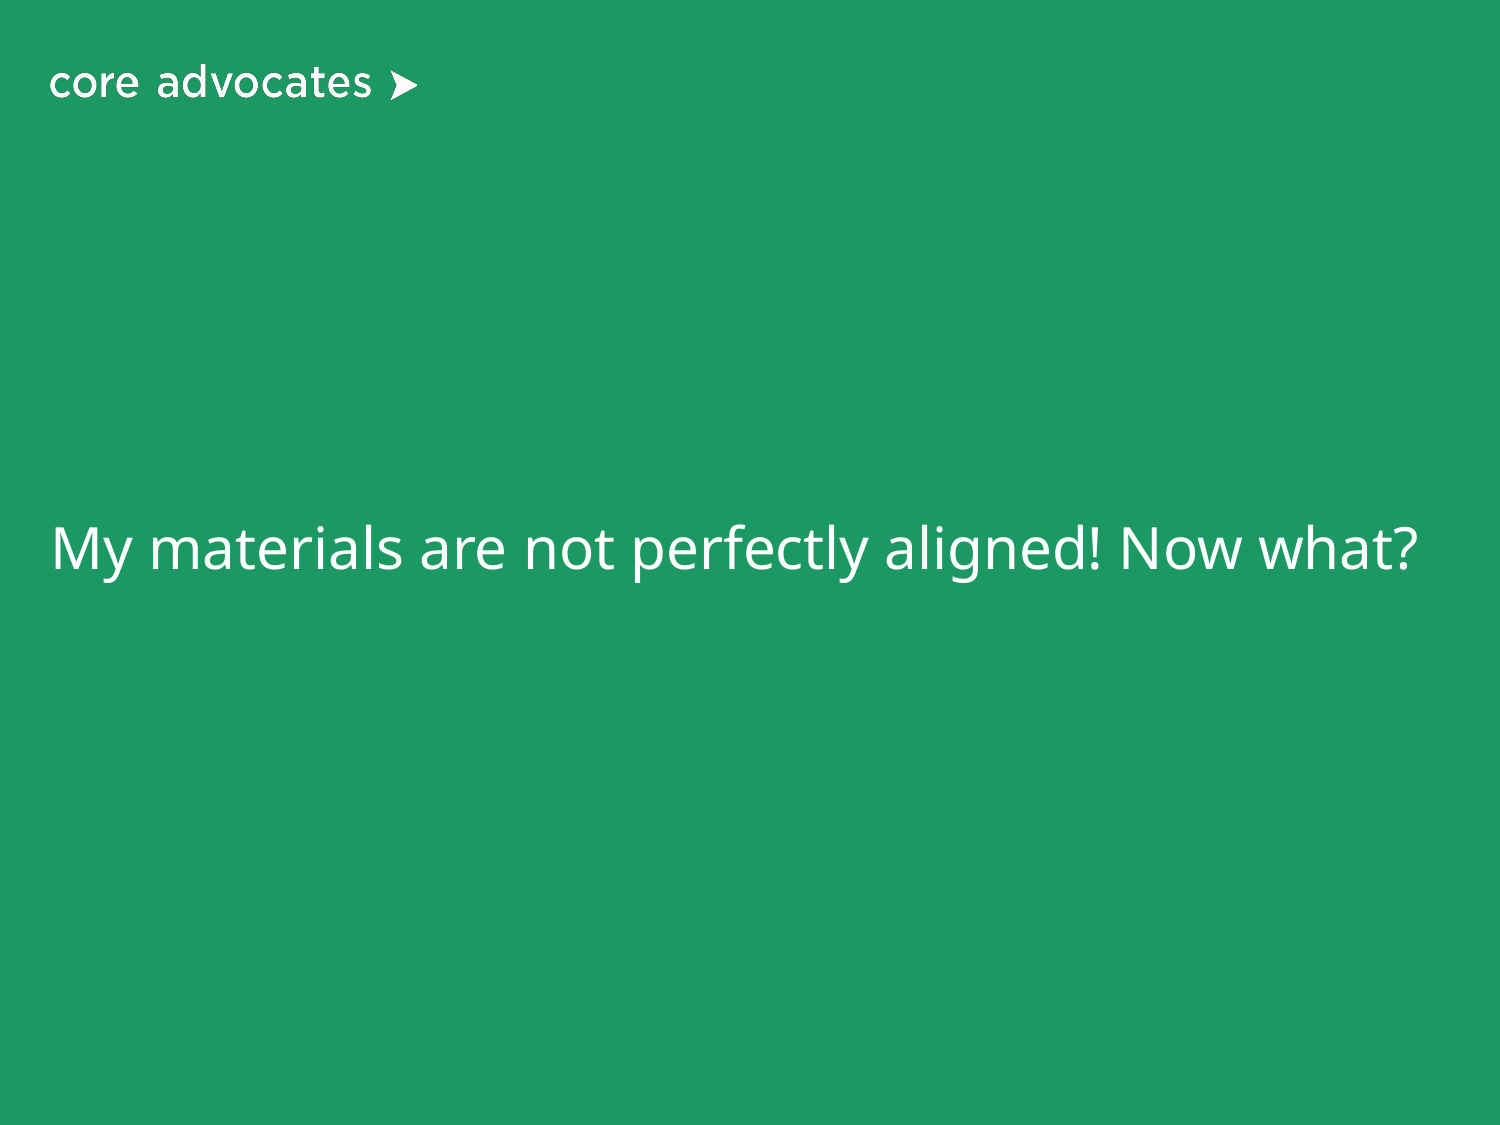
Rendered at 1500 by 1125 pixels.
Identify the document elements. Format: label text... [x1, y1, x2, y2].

picture [50, 64, 417, 100]
title My materials are not perfectly aligned! Now what? [35, 432, 1450, 660]
